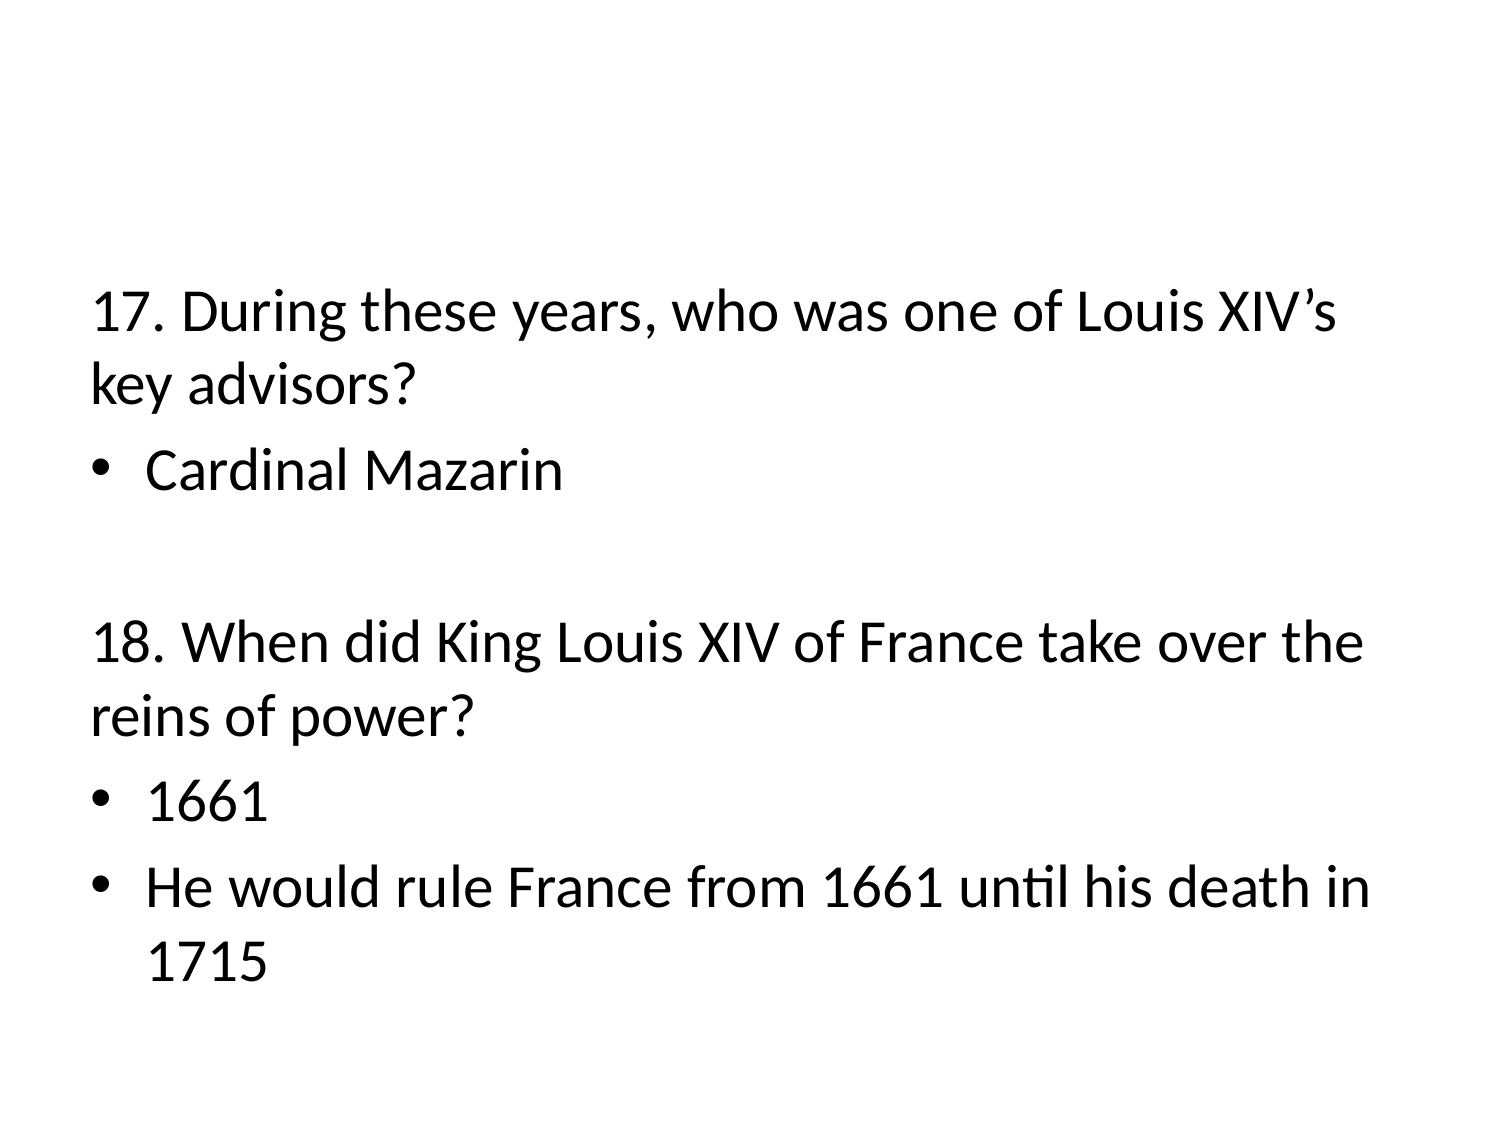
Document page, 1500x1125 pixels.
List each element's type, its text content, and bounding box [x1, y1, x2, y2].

list 17. During these years, who was one of Louis XIV’s key advisors? Cardinal Mazarin 18. When did King Louis XIV of France take over the reins of power? 1661 He would rule France from 1661 until his death in 1715 [75, 262, 1425, 1005]
